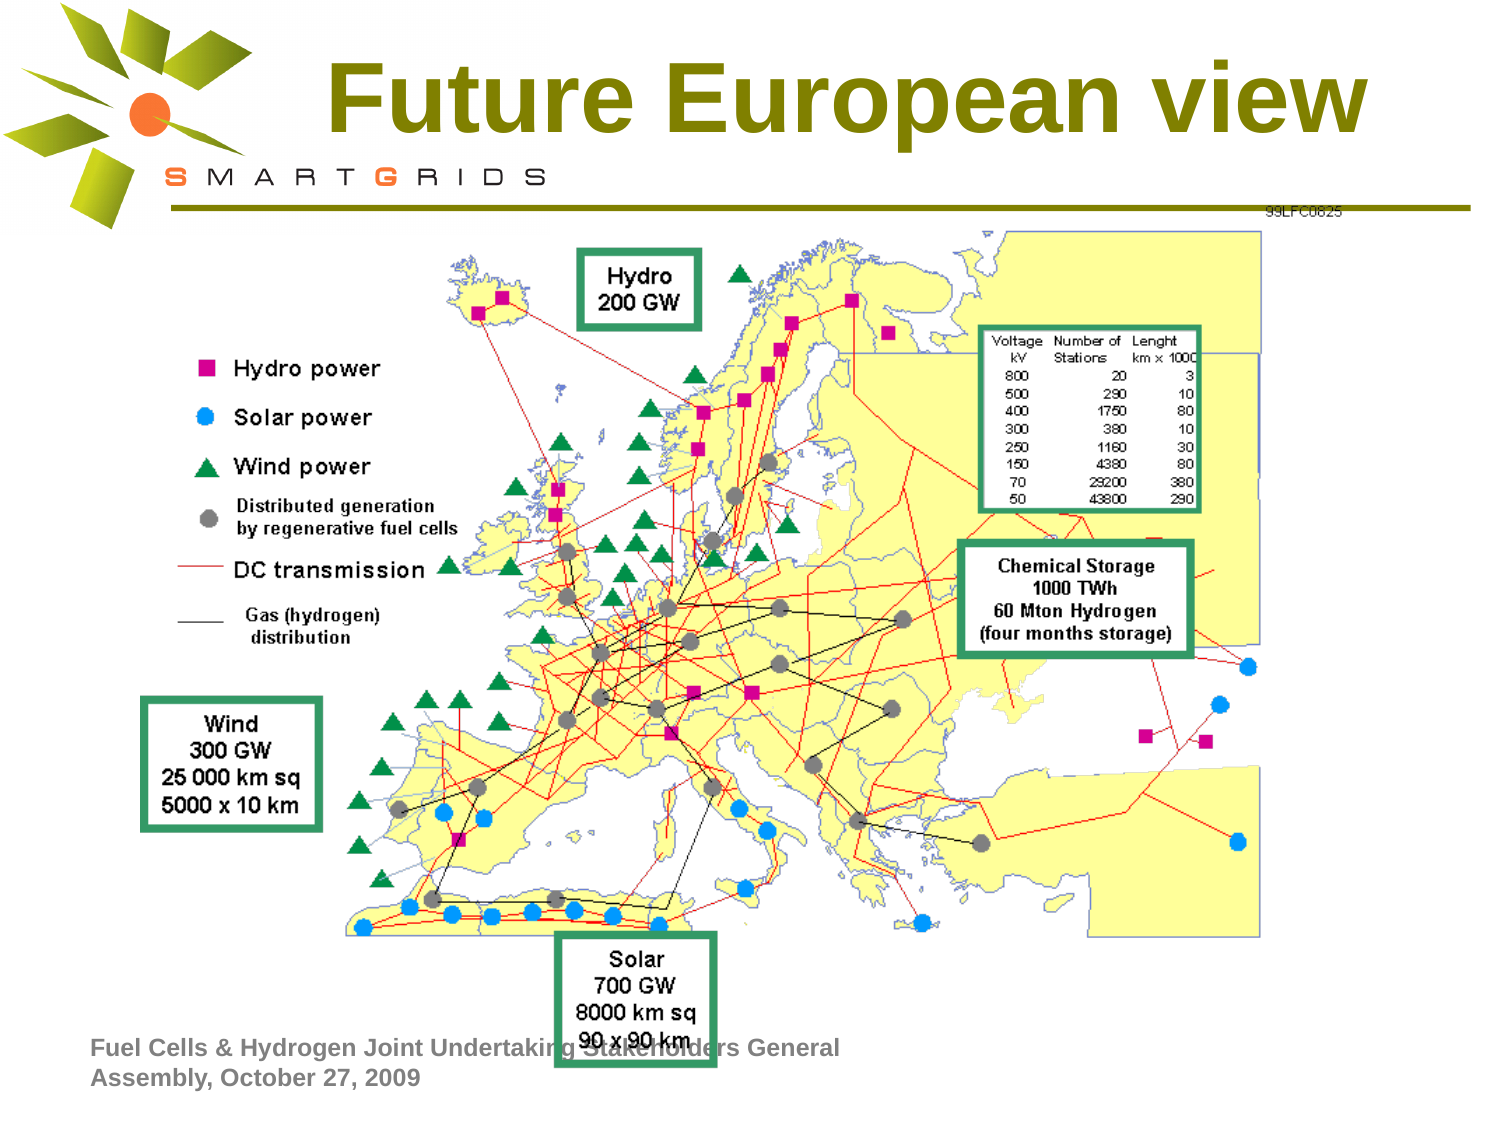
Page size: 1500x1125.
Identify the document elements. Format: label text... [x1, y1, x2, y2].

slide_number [74, 1024, 987, 1103]
picture [140, 196, 1360, 1071]
title Future European view [194, 0, 1500, 185]
